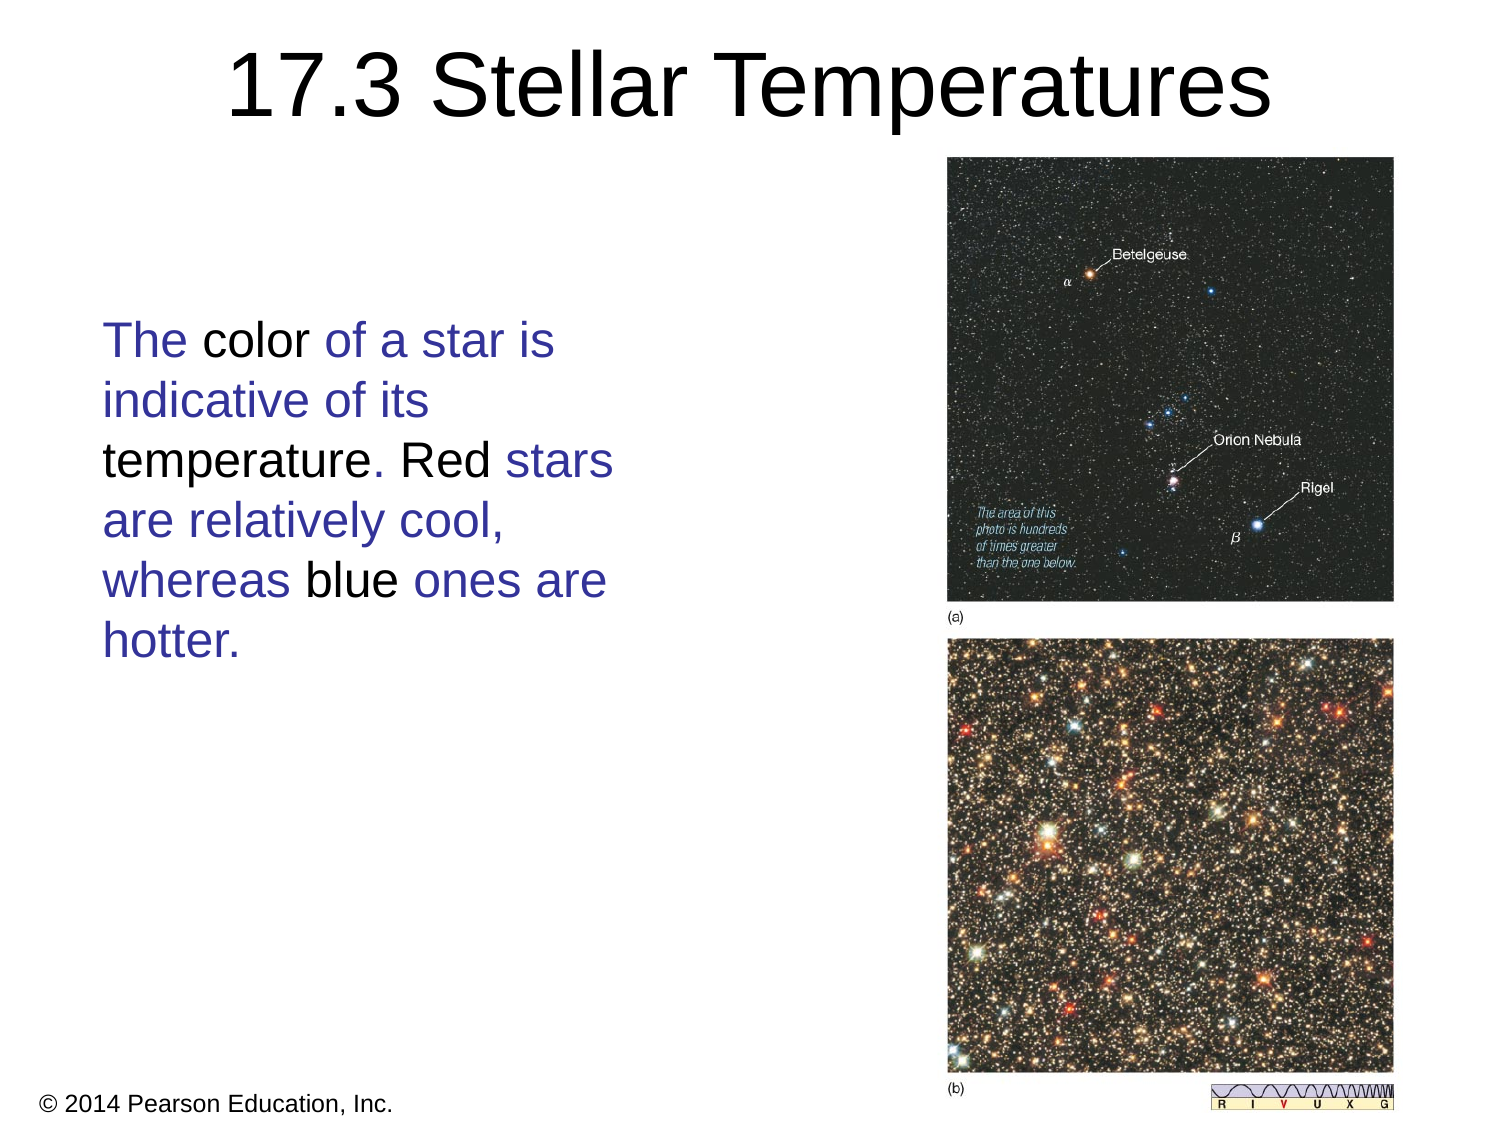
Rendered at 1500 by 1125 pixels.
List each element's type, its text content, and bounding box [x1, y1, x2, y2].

title 17.3 Stellar Temperatures [75, 11, 1425, 149]
text_box The color of a star is indicative of its temperature. Red stars are relatively cool, whereas blue ones are hotter. [87, 299, 650, 675]
picture [937, 147, 1403, 1113]
